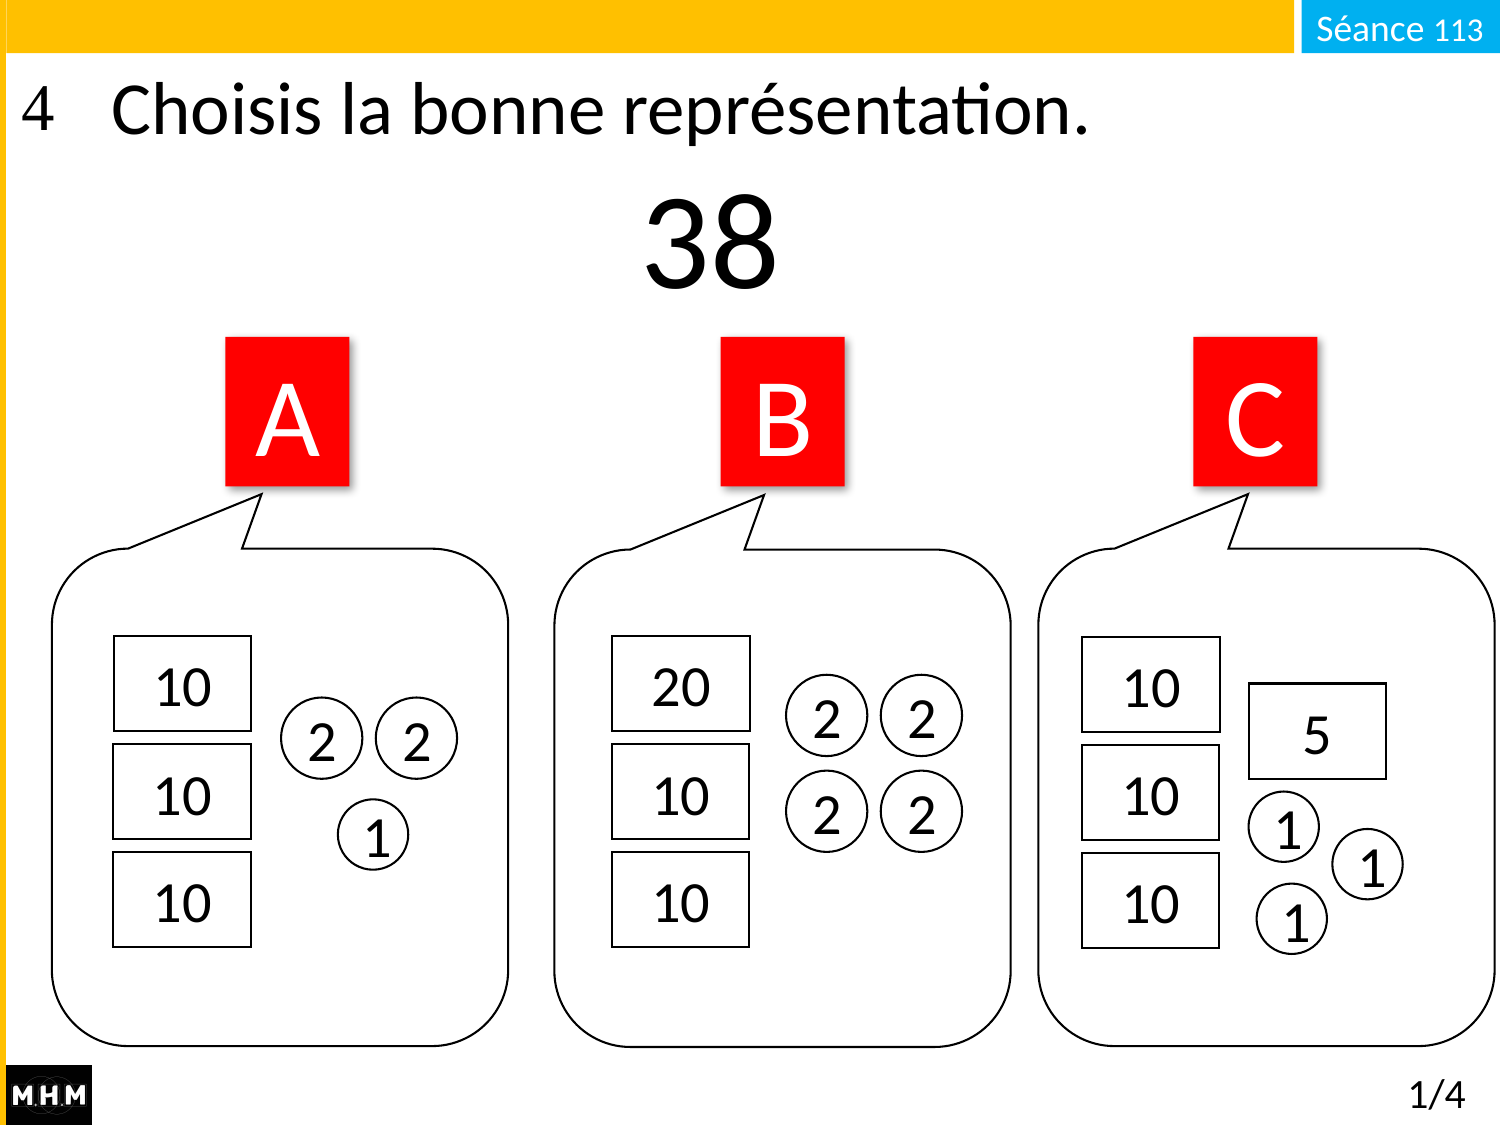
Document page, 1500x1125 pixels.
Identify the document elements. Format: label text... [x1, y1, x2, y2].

text_box 10 [1081, 744, 1220, 841]
text_box 2 [784, 769, 869, 853]
text_box 2 [784, 673, 869, 758]
text_box 5 [1248, 682, 1387, 780]
text_box 10 [112, 743, 252, 840]
text_box 20 [611, 635, 751, 732]
title Choisis la bonne représentation. [96, 60, 1391, 160]
text_box 10 [1081, 636, 1221, 733]
text_box B [720, 336, 845, 487]
picture [6, 1065, 92, 1125]
text_box A [225, 336, 350, 487]
text_box 2 [879, 769, 964, 853]
list 1/4 [1373, 1064, 1500, 1125]
text_box 1 [1331, 827, 1404, 901]
text_box 10 [611, 743, 750, 840]
text_box 38 [499, 143, 922, 324]
text_box [1037, 492, 1496, 1048]
text_box 2 [374, 696, 459, 780]
text_box 10 [113, 635, 252, 732]
text_box [553, 493, 1012, 1049]
text_box 10 [611, 851, 750, 948]
text_box 1 [336, 798, 410, 871]
text_box C [1193, 336, 1318, 487]
text_box 10 [112, 851, 252, 948]
text_box 1 [1247, 790, 1320, 863]
text_box 2 [879, 673, 964, 758]
text_box [50, 497, 510, 1048]
text_box 10 [1081, 852, 1220, 949]
text_box 1 [1255, 882, 1329, 956]
text_box 2 [280, 696, 364, 780]
